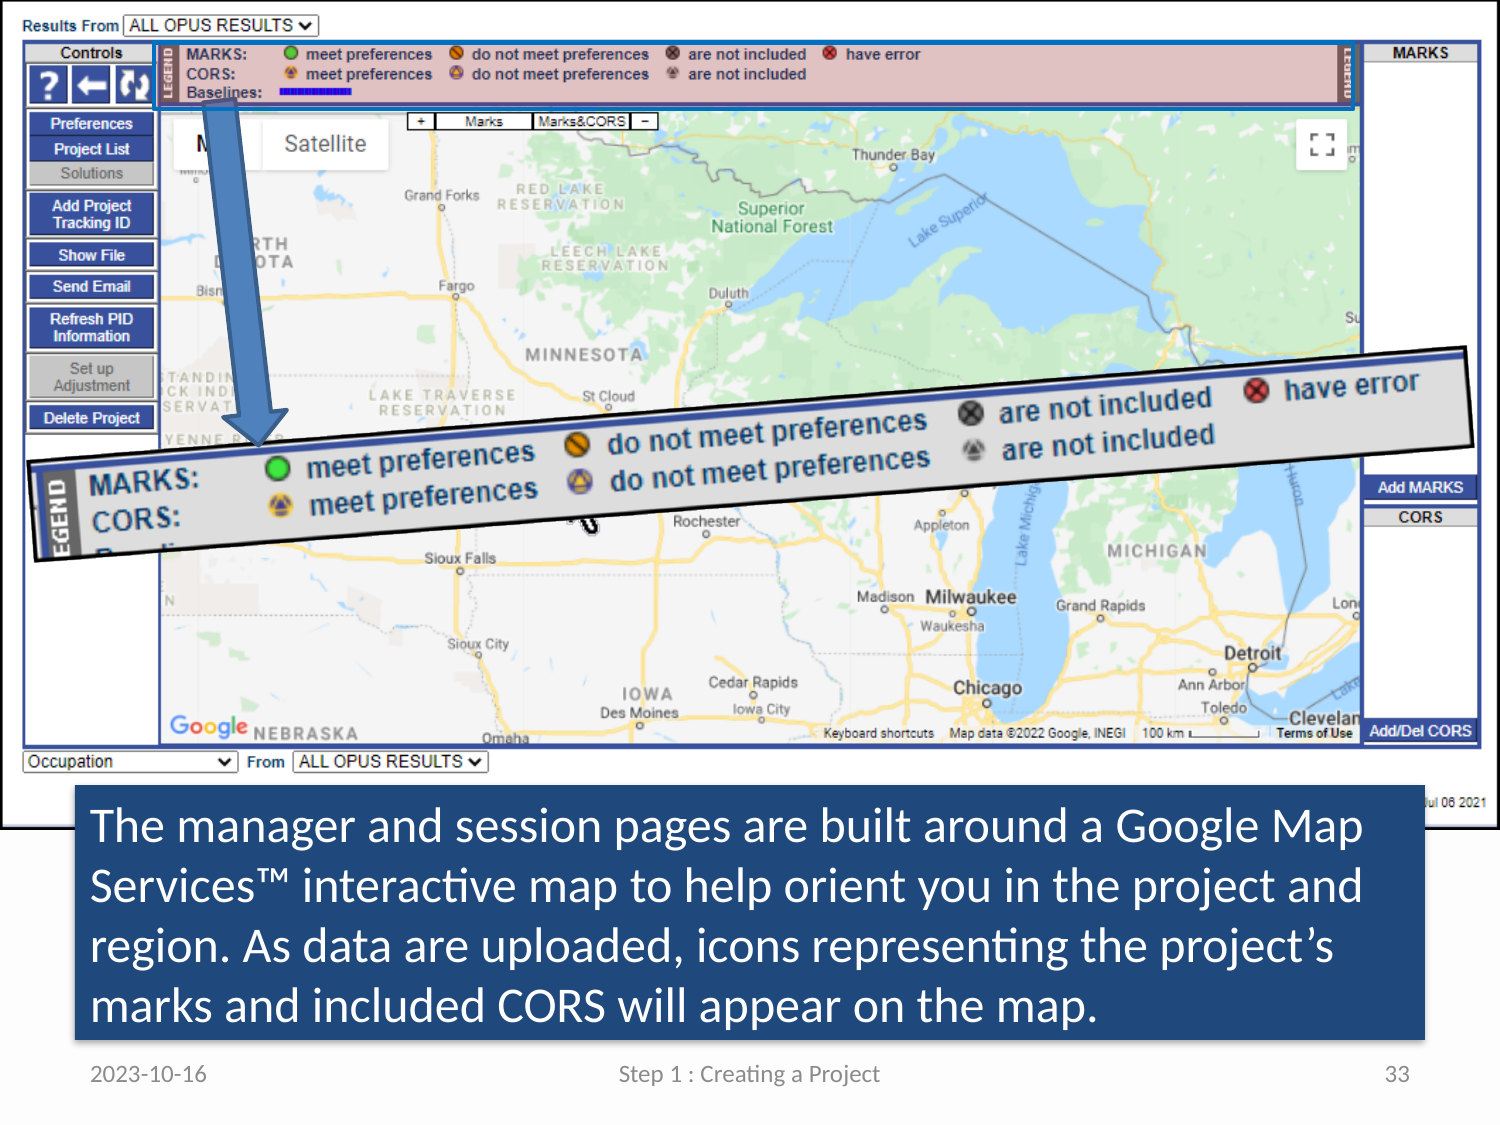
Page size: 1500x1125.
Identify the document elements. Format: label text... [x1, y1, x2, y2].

picture [0, 0, 1500, 1125]
slide_number 33 [1074, 1049, 1425, 1103]
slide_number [75, 1049, 425, 1103]
text_box The manager and session pages are built around a Google Map Services™ interactive map to help orient you in the project and region. As data are uploaded, icons representing the project’s marks and included CORS will appear on the map. [74, 839, 1425, 1040]
footer Step 1 : Creating a Project [512, 1050, 988, 1103]
